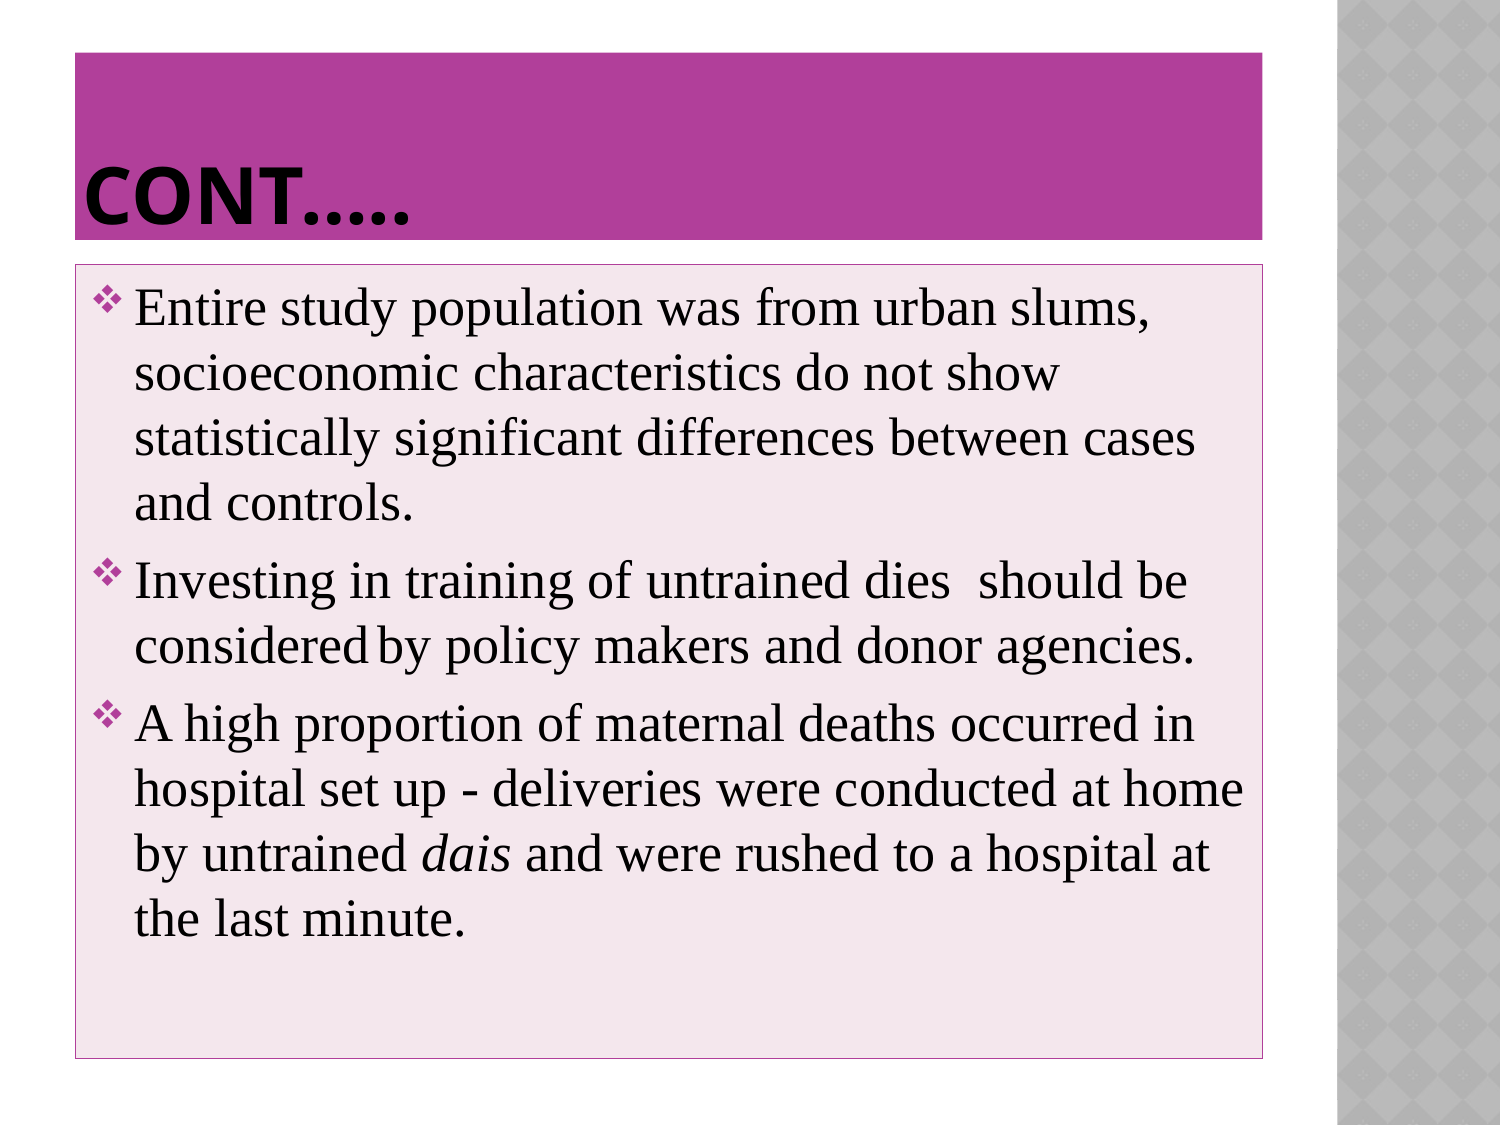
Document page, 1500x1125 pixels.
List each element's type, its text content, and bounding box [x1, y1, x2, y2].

list Entire study population was from urban slums, socioeconomic characteristics do not show statistically significant differences between cases and controls. Investing in training of untrained dies should be considered by policy makers and donor agencies. A high proportion of maternal deaths occurred in hospital set up - deliveries were conducted at home by untrained dais and were rushed to a hospital at the last minute. [75, 264, 1263, 1059]
title Cont….. [75, 52, 1263, 240]
